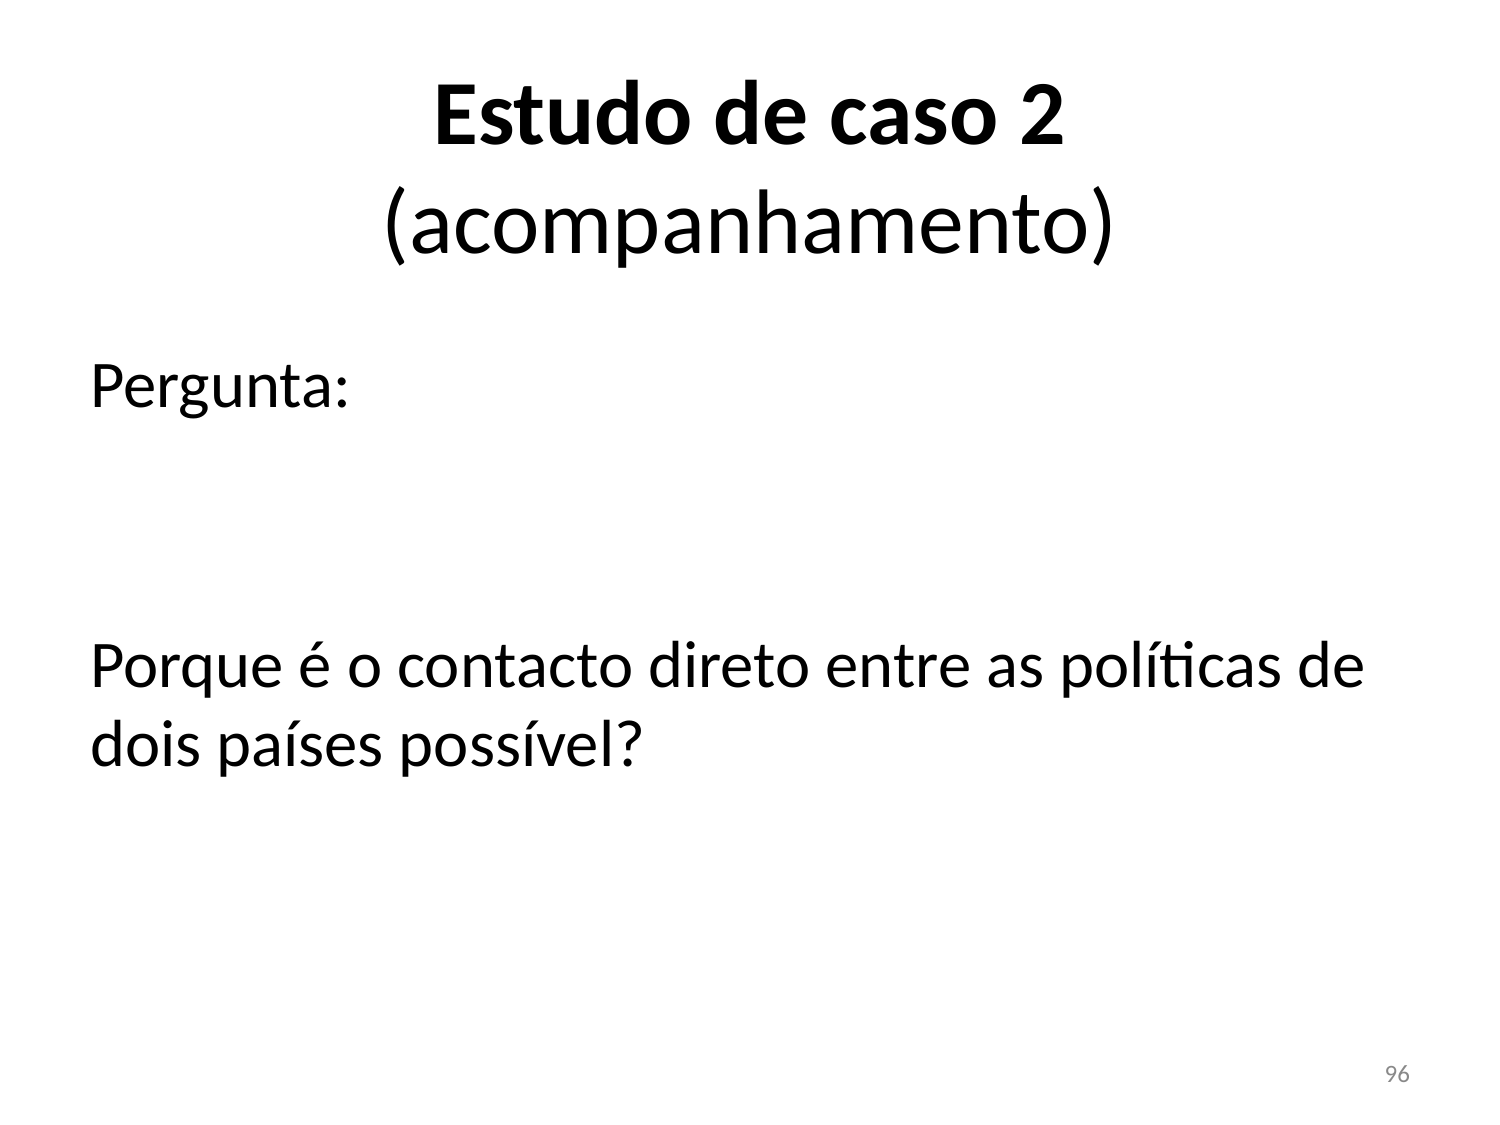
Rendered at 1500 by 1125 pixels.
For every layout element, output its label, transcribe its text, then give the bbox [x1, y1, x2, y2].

slide_number 96 [1074, 1042, 1425, 1103]
list Pergunta: Porque é o contacto direto entre as políticas de dois países possível? [75, 332, 1425, 966]
title Estudo de caso 2 (acompanhamento) [75, 45, 1425, 187]
